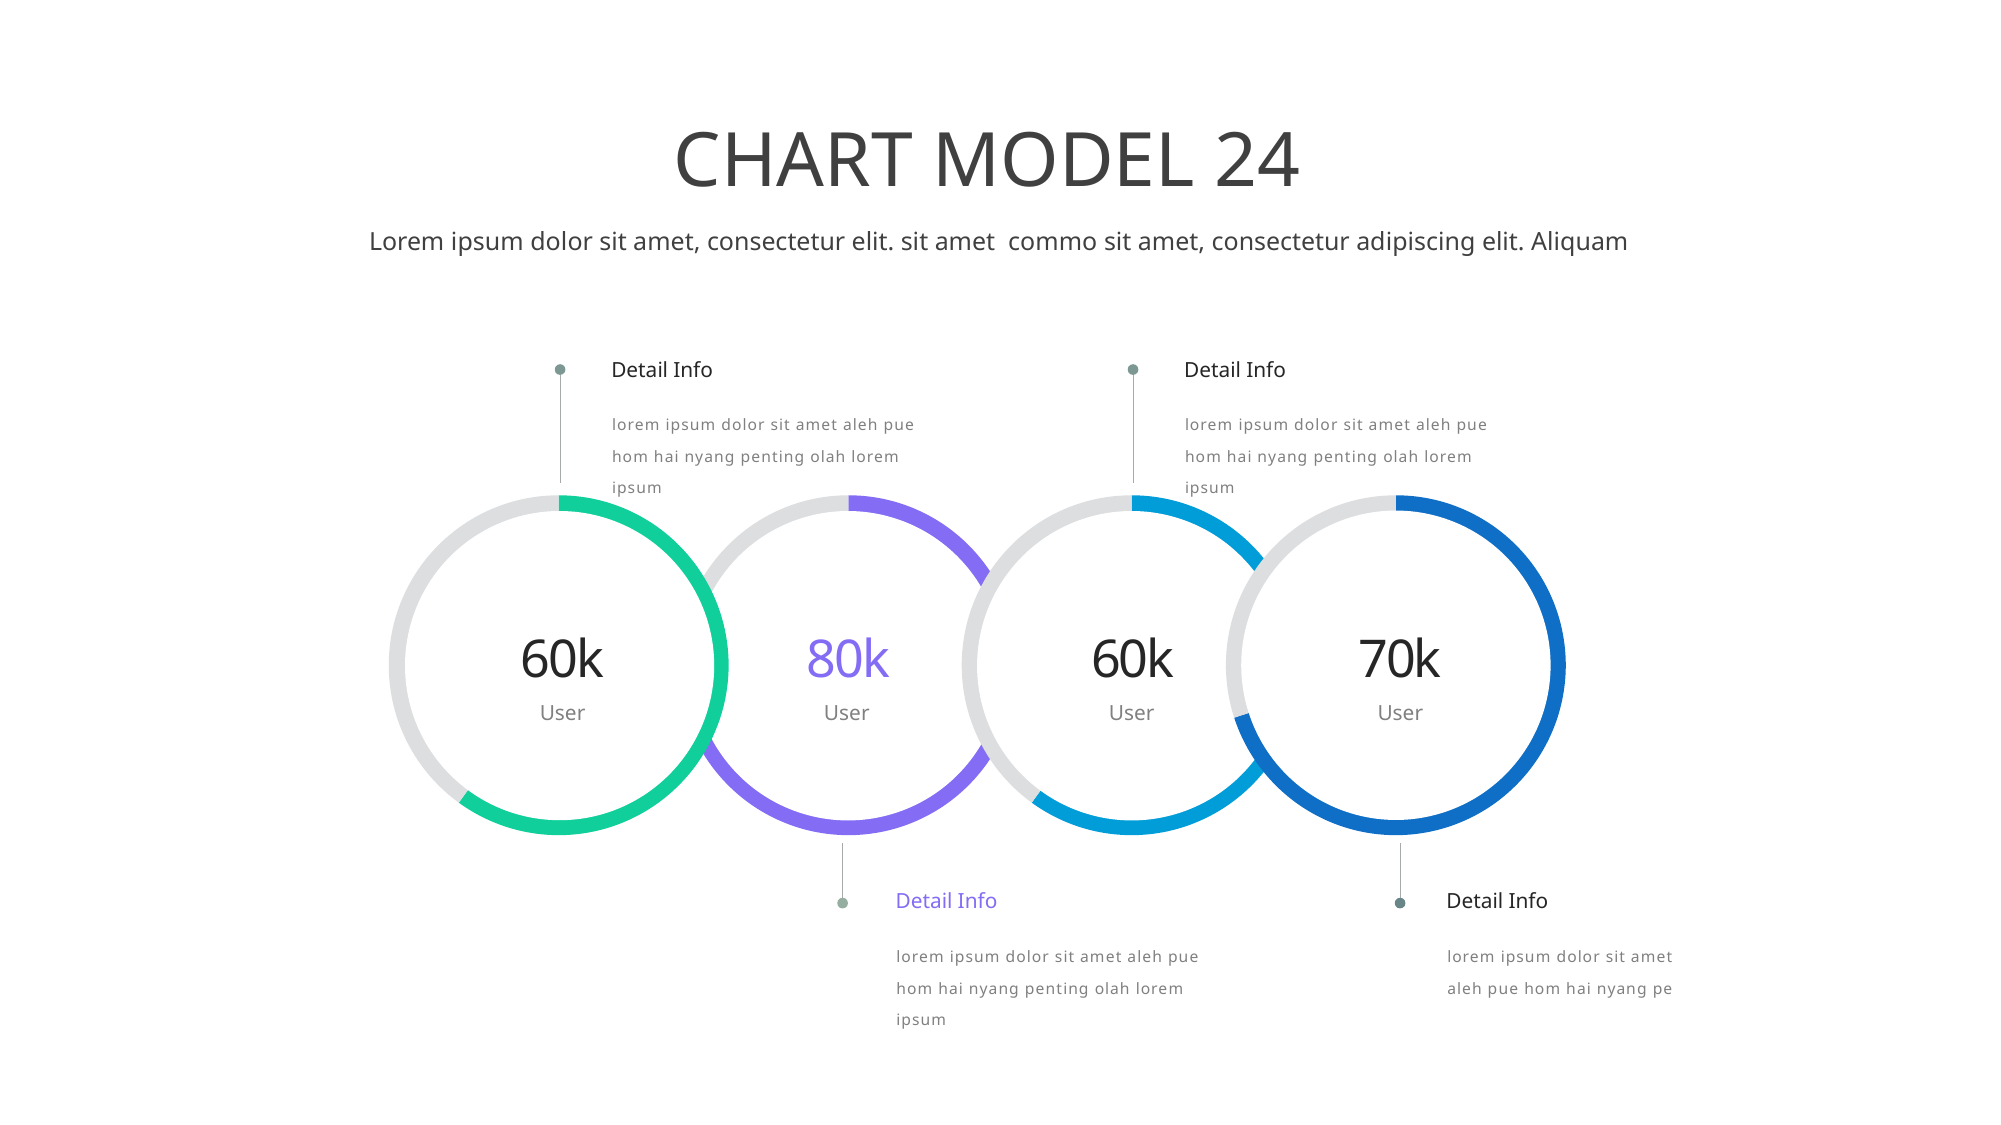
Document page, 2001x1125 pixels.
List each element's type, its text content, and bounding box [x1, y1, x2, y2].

text_box Detail Info [1442, 883, 1791, 918]
text_box lorem ipsum dolor sit amet aleh pue hom hai nyang penting olah lorem ipsum [607, 398, 945, 493]
text_box Detail Info [607, 351, 956, 386]
text_box Detail Info [1180, 351, 1529, 386]
chart [386, 493, 1569, 838]
text_box lorem ipsum dolor sit amet aleh pue hom hai nyang penting olah lorem ipsum [892, 930, 1229, 1033]
text_box Lorem ipsum dolor sit amet, consectetur elit. sit amet commo sit amet, consectetur adipiscing elit. Aliquam [341, 202, 1659, 263]
text_box [1127, 364, 1139, 375]
text_box [837, 897, 848, 909]
text_box Detail Info [891, 883, 1240, 918]
text_box [554, 364, 566, 375]
text_box lorem ipsum dolor sit amet aleh pue hom hai nyang pe [1443, 930, 1688, 1002]
text_box lorem ipsum dolor sit amet aleh pue hom hai nyang penting olah lorem ipsum [1180, 398, 1518, 493]
text_box CHART MODEL 24 [506, 66, 1469, 202]
text_box [1394, 897, 1406, 909]
